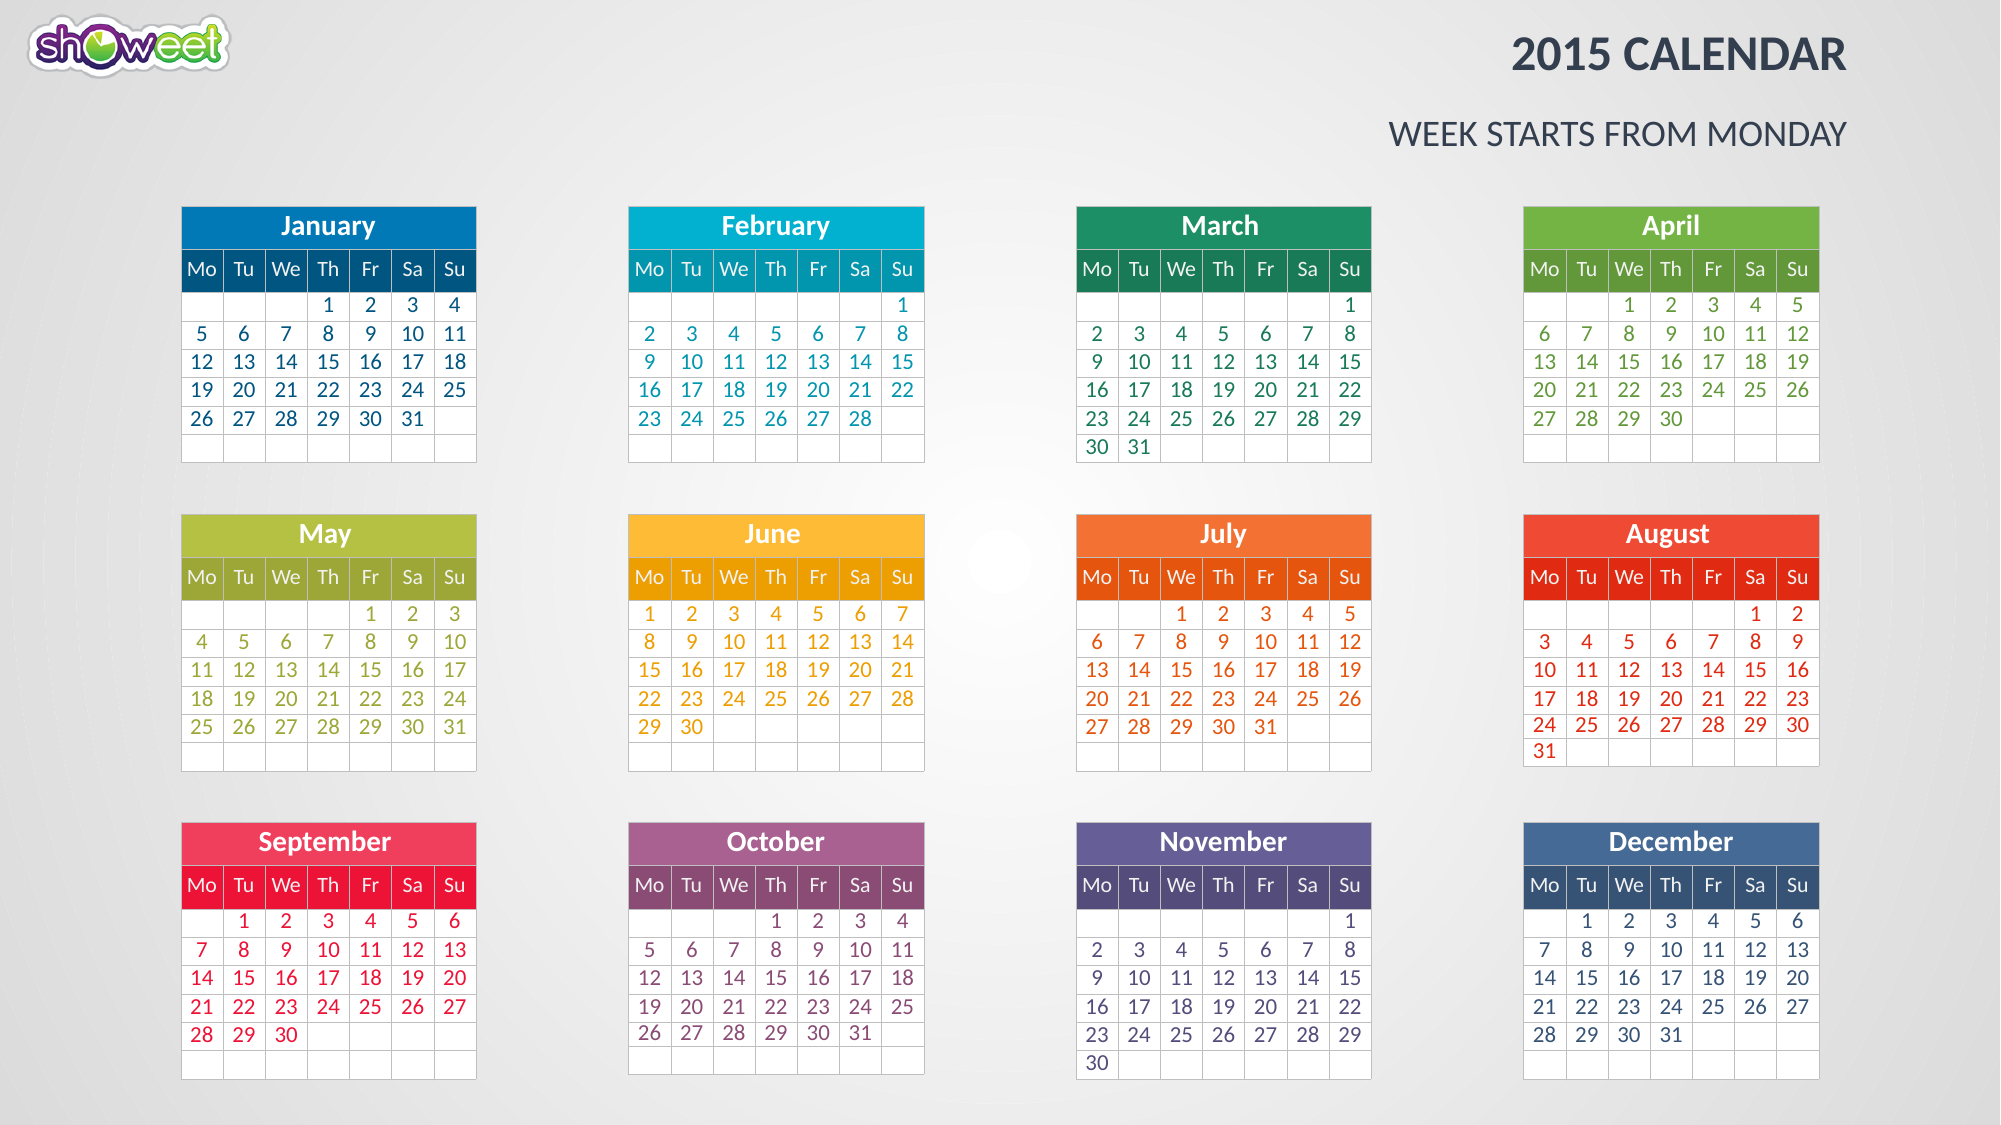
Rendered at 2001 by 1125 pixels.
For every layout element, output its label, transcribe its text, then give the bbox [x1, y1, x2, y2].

table_cell 16 [1203, 658, 1244, 686]
table_cell [350, 1023, 391, 1050]
table_cell [1609, 1051, 1650, 1079]
table_cell 8 [1330, 322, 1371, 349]
table_cell 17 [1693, 350, 1734, 377]
table_cell [672, 1047, 713, 1074]
table_cell 17 [1119, 378, 1160, 406]
table_cell 6 [224, 322, 265, 349]
table_cell 25 [714, 407, 755, 434]
table_cell 29 [756, 1023, 797, 1046]
table_cell 5 [756, 322, 797, 349]
table_cell We [714, 558, 755, 600]
table_cell Fr [1245, 866, 1287, 909]
table_cell 5 [629, 938, 671, 965]
table_cell 24 [672, 407, 713, 434]
table_cell 9 [1203, 630, 1244, 657]
table_cell Tu [1567, 250, 1608, 292]
table_cell 1 [1330, 910, 1371, 937]
table_cell 29 [224, 1023, 265, 1050]
table_cell [882, 1047, 924, 1074]
table_cell 1 [1567, 910, 1608, 937]
picture [23, 11, 235, 99]
table_cell 1 [756, 910, 797, 937]
table_cell 29 [308, 407, 349, 434]
table_cell 3 [1245, 601, 1287, 629]
table_cell [182, 1051, 223, 1079]
table_cell 19 [798, 658, 839, 686]
table_cell 22 [224, 995, 265, 1022]
table_header January [182, 207, 476, 249]
table_cell 21 [882, 658, 924, 686]
table_cell [1077, 293, 1118, 321]
table_cell Th [308, 250, 349, 292]
table_cell We [714, 866, 755, 909]
table_cell 19 [392, 966, 434, 994]
table_cell [629, 1047, 671, 1074]
table_cell [629, 293, 671, 321]
table_cell [392, 1023, 434, 1050]
table_cell Tu [224, 250, 265, 292]
table_cell [1735, 1023, 1776, 1050]
table_cell 9 [350, 322, 391, 349]
table_cell 8 [224, 938, 265, 965]
table_cell 14 [1288, 966, 1329, 994]
table_cell 15 [1161, 658, 1202, 686]
table_cell 26 [1777, 378, 1819, 406]
table_cell [266, 743, 307, 771]
table_cell 19 [756, 378, 797, 406]
table_cell 24 [308, 995, 349, 1022]
table_cell 25 [1693, 995, 1734, 1022]
table_cell Fr [798, 866, 839, 909]
table_header June [629, 515, 924, 557]
table_cell [672, 910, 713, 937]
table_header December [1524, 823, 1819, 865]
table_cell [308, 1023, 349, 1050]
table_cell 17 [672, 378, 713, 406]
table_cell 4 [182, 630, 223, 657]
table_cell Th [1651, 558, 1692, 600]
table_cell [1651, 601, 1692, 629]
table_cell [756, 435, 797, 462]
table_cell 19 [1777, 350, 1819, 377]
table_cell 24 [1119, 1023, 1160, 1050]
table_cell 15 [756, 966, 797, 994]
table_cell 4 [350, 910, 391, 937]
table_cell [1693, 601, 1734, 629]
table_cell 6 [672, 938, 713, 965]
table_cell [435, 407, 476, 434]
table_cell 28 [1524, 1023, 1566, 1050]
table_cell [224, 601, 265, 629]
table_cell [1651, 1051, 1692, 1079]
table_cell [1119, 743, 1160, 771]
table_cell 23 [629, 407, 671, 434]
table_cell 16 [1077, 995, 1118, 1022]
table_cell 16 [629, 378, 671, 406]
table_cell 28 [1288, 1023, 1329, 1050]
table_cell 20 [798, 378, 839, 406]
table_cell [1330, 1051, 1371, 1079]
table_cell 10 [672, 350, 713, 377]
table_cell 11 [435, 322, 476, 349]
table_cell 3 [392, 293, 434, 321]
table_cell 17 [840, 966, 881, 994]
table_cell [882, 715, 924, 742]
table_cell [392, 435, 434, 462]
table_cell Sa [1288, 250, 1329, 292]
table_cell [756, 293, 797, 321]
table_cell 19 [1330, 658, 1371, 686]
table_cell 29 [1567, 1023, 1608, 1050]
table_cell Sa [392, 250, 434, 292]
table_cell [224, 293, 265, 321]
table_cell 29 [1735, 715, 1776, 738]
table_cell 16 [266, 966, 307, 994]
table_cell 12 [756, 350, 797, 377]
table_cell Mo [182, 866, 223, 909]
table_cell [798, 293, 839, 321]
table_header March [1077, 207, 1371, 249]
table_cell 10 [1245, 630, 1287, 657]
table_header September [182, 823, 476, 865]
table_cell [1693, 1051, 1734, 1079]
table_cell [1288, 293, 1329, 321]
table_cell 27 [435, 995, 476, 1022]
table_cell 13 [266, 658, 307, 686]
table_cell 31 [1651, 1023, 1692, 1050]
table_cell 25 [1567, 715, 1608, 738]
table_cell 18 [435, 350, 476, 377]
table_cell [1245, 1051, 1287, 1079]
table_cell Su [435, 866, 476, 909]
table_cell 4 [882, 910, 924, 937]
table_cell 22 [756, 995, 797, 1022]
table_cell [308, 743, 349, 771]
table_cell 13 [1524, 350, 1566, 377]
table_header April [1524, 207, 1819, 249]
table_cell We [266, 866, 307, 909]
table_cell 18 [350, 966, 391, 994]
table_cell [1777, 435, 1819, 462]
table_cell 23 [392, 687, 434, 714]
table_cell 3 [840, 910, 881, 937]
table_cell 27 [798, 407, 839, 434]
table_cell 25 [1735, 378, 1776, 406]
table_cell [1119, 601, 1160, 629]
table_cell 11 [756, 630, 797, 657]
table_cell [308, 1051, 349, 1079]
table_cell 17 [308, 966, 349, 994]
table_cell [714, 743, 755, 771]
table_cell [882, 407, 924, 434]
table_cell Su [882, 866, 924, 909]
table_cell 9 [1777, 630, 1819, 657]
table_cell 26 [182, 407, 223, 434]
table_cell [1119, 1051, 1160, 1079]
table_cell We [266, 558, 307, 600]
table_cell [350, 1051, 391, 1079]
table_cell [1693, 435, 1734, 462]
table_cell We [1609, 558, 1650, 600]
table_cell 30 [1609, 1023, 1650, 1050]
table_cell 29 [1609, 407, 1650, 434]
table_cell 29 [629, 715, 671, 742]
table_cell 3 [1119, 322, 1160, 349]
table_header May [182, 515, 476, 557]
table_cell [1524, 1051, 1566, 1079]
table_cell 13 [435, 938, 476, 965]
table_cell 11 [1161, 350, 1202, 377]
table_cell 14 [308, 658, 349, 686]
table_cell 8 [882, 322, 924, 349]
table_cell 28 [182, 1023, 223, 1050]
table_cell 16 [1777, 658, 1819, 686]
table_cell [392, 1051, 434, 1079]
table_cell Mo [182, 558, 223, 600]
table_cell 10 [1524, 658, 1566, 686]
table_cell Su [882, 558, 924, 600]
table_cell [1609, 435, 1650, 462]
table_cell 9 [1077, 966, 1118, 994]
table_cell Fr [1693, 558, 1734, 600]
table_cell 21 [1524, 995, 1566, 1022]
table_cell [1567, 739, 1608, 766]
table_cell 17 [1524, 687, 1566, 714]
table_cell 16 [1651, 350, 1692, 377]
table_cell 30 [1777, 715, 1819, 738]
table_cell 8 [1609, 322, 1650, 349]
table_cell [1693, 407, 1734, 434]
table_cell [266, 601, 307, 629]
table_cell 15 [350, 658, 391, 686]
table_cell [1288, 743, 1329, 771]
table_cell [182, 435, 223, 462]
table_cell 5 [1330, 601, 1371, 629]
table_cell 12 [1330, 630, 1371, 657]
table_cell 22 [1609, 378, 1650, 406]
table_cell Tu [1119, 250, 1160, 292]
table_cell 16 [672, 658, 713, 686]
table_cell 30 [1077, 1051, 1118, 1079]
table_cell 7 [882, 601, 924, 629]
table_cell 21 [1567, 378, 1608, 406]
table_cell 28 [1288, 407, 1329, 434]
table_cell 22 [629, 687, 671, 714]
table_cell Mo [1524, 866, 1566, 909]
table_cell 18 [1693, 966, 1734, 994]
table_cell 31 [840, 1023, 881, 1046]
table_cell 6 [1077, 630, 1118, 657]
table_cell [435, 1051, 476, 1079]
table_cell 16 [798, 966, 839, 994]
table_cell Fr [1245, 558, 1287, 600]
table_cell 3 [308, 910, 349, 937]
table_cell 24 [840, 995, 881, 1022]
table_cell 24 [1524, 715, 1566, 738]
table_cell 2 [1609, 910, 1650, 937]
table_cell 12 [1735, 938, 1776, 965]
table_cell 24 [714, 687, 755, 714]
table_cell 7 [1119, 630, 1160, 657]
table_cell 19 [1609, 687, 1650, 714]
table_cell [1735, 739, 1776, 766]
table_cell 8 [629, 630, 671, 657]
table_cell 18 [182, 687, 223, 714]
table_cell 1 [882, 293, 924, 321]
table_cell 11 [882, 938, 924, 965]
table_cell [882, 1023, 924, 1046]
table_cell [714, 435, 755, 462]
table_cell 2 [629, 322, 671, 349]
table_cell [840, 1047, 881, 1074]
table_cell 25 [435, 378, 476, 406]
table_cell 2 [266, 910, 307, 937]
table_cell 11 [1161, 966, 1202, 994]
table_cell 21 [1693, 687, 1734, 714]
table_cell 14 [182, 966, 223, 994]
table_cell 25 [1288, 687, 1329, 714]
table_cell 3 [1651, 910, 1692, 937]
table_cell Su [1330, 558, 1371, 600]
table_cell [840, 715, 881, 742]
table_cell [1651, 435, 1692, 462]
table_cell 19 [224, 687, 265, 714]
table_cell 30 [266, 1023, 307, 1050]
table_cell [756, 1047, 797, 1074]
table_cell [266, 435, 307, 462]
table_cell 22 [308, 378, 349, 406]
table_cell 24 [1651, 995, 1692, 1022]
table_cell 13 [1777, 938, 1819, 965]
table_cell 6 [1245, 938, 1287, 965]
table_cell 20 [1777, 966, 1819, 994]
table_cell [714, 293, 755, 321]
table_cell [435, 743, 476, 771]
table_cell 8 [1161, 630, 1202, 657]
table_cell 1 [1609, 293, 1650, 321]
table_cell 2 [350, 293, 391, 321]
table_cell 22 [1567, 995, 1608, 1022]
table_cell [1693, 1023, 1734, 1050]
table_cell 21 [714, 995, 755, 1022]
table_cell [629, 910, 671, 937]
table_cell [1288, 715, 1329, 742]
table_cell Mo [1077, 250, 1118, 292]
table_cell [266, 1051, 307, 1079]
table_cell 7 [308, 630, 349, 657]
table_cell [798, 1047, 839, 1074]
table_cell Fr [1245, 250, 1287, 292]
table_cell Sa [1288, 558, 1329, 600]
table_cell Tu [1567, 558, 1608, 600]
table_cell 27 [1245, 407, 1287, 434]
table_cell Th [1203, 250, 1244, 292]
table_cell 27 [1777, 995, 1819, 1022]
table_cell 6 [840, 601, 881, 629]
table_cell Sa [1735, 250, 1776, 292]
table_cell 23 [266, 995, 307, 1022]
table_cell [1203, 743, 1244, 771]
table_cell 28 [840, 407, 881, 434]
table_cell [1524, 293, 1566, 321]
table_cell 28 [714, 1023, 755, 1046]
table_cell 20 [1077, 687, 1118, 714]
table_cell 22 [1330, 378, 1371, 406]
table_cell Su [882, 250, 924, 292]
table_cell 24 [1245, 687, 1287, 714]
table_cell 1 [224, 910, 265, 937]
table_cell [435, 435, 476, 462]
table_cell [350, 435, 391, 462]
table_cell [1330, 743, 1371, 771]
table_cell Tu [1119, 866, 1160, 909]
table_cell 17 [392, 350, 434, 377]
table_cell 12 [224, 658, 265, 686]
table_cell We [1161, 866, 1202, 909]
table_cell [1735, 1051, 1776, 1079]
table_cell [714, 910, 755, 937]
table_cell 18 [1161, 378, 1202, 406]
table_cell 23 [1077, 407, 1118, 434]
table_cell 24 [1693, 378, 1734, 406]
table_cell 13 [224, 350, 265, 377]
table_cell 25 [756, 687, 797, 714]
table_cell [1567, 601, 1608, 629]
table_cell Su [1777, 558, 1819, 600]
table_cell 9 [1651, 322, 1692, 349]
table_cell Su [1777, 866, 1819, 909]
table_cell 10 [714, 630, 755, 657]
table_cell [266, 293, 307, 321]
table_cell 29 [1330, 407, 1371, 434]
table_cell 30 [350, 407, 391, 434]
table_cell [714, 1047, 755, 1074]
table_cell 4 [1735, 293, 1776, 321]
table_cell [1161, 1051, 1202, 1079]
table_cell 18 [1567, 687, 1608, 714]
table_cell 8 [756, 938, 797, 965]
table_cell [1203, 910, 1244, 937]
table_cell 7 [1693, 630, 1734, 657]
table_cell [182, 743, 223, 771]
table_cell Su [1777, 250, 1819, 292]
table_cell 31 [392, 407, 434, 434]
table_cell Tu [224, 558, 265, 600]
table_cell 10 [840, 938, 881, 965]
table_cell 15 [224, 966, 265, 994]
table_cell 12 [1203, 350, 1244, 377]
table_cell [882, 435, 924, 462]
table_cell 21 [1119, 687, 1160, 714]
table_cell [1203, 435, 1244, 462]
table_cell We [714, 250, 755, 292]
table_cell 10 [1119, 966, 1160, 994]
table_cell 11 [1567, 658, 1608, 686]
table_cell 6 [435, 910, 476, 937]
table_cell 18 [1288, 658, 1329, 686]
table_cell 28 [882, 687, 924, 714]
table_header August [1524, 515, 1819, 557]
table_cell 9 [1077, 350, 1118, 377]
table_cell 3 [1119, 938, 1160, 965]
table_cell Mo [182, 250, 223, 292]
table_cell 23 [350, 378, 391, 406]
table_cell 1 [350, 601, 391, 629]
table_cell 27 [1077, 715, 1118, 742]
table_header July [1077, 515, 1371, 557]
table_cell 2 [1203, 601, 1244, 629]
table_cell 9 [266, 938, 307, 965]
table_cell 21 [182, 995, 223, 1022]
table_cell Th [1651, 250, 1692, 292]
table_cell 20 [840, 658, 881, 686]
table_cell Tu [672, 866, 713, 909]
table_cell [672, 743, 713, 771]
table_cell [1161, 743, 1202, 771]
table_cell 27 [1524, 407, 1566, 434]
table_cell 4 [1567, 630, 1608, 657]
table_cell 21 [308, 687, 349, 714]
table_cell 12 [182, 350, 223, 377]
table_cell [629, 743, 671, 771]
table_cell Fr [1693, 866, 1734, 909]
table_cell 26 [1203, 1023, 1244, 1050]
table_cell 10 [1651, 938, 1692, 965]
table_cell Tu [672, 250, 713, 292]
table_cell Th [756, 866, 797, 909]
table_cell 22 [882, 378, 924, 406]
table_cell 9 [1609, 938, 1650, 965]
table_cell Fr [1693, 250, 1734, 292]
table_cell [1161, 435, 1202, 462]
table_header November [1077, 823, 1371, 865]
table_cell 1 [1330, 293, 1371, 321]
table_cell 20 [435, 966, 476, 994]
table_cell Mo [1077, 558, 1118, 600]
table_cell 18 [714, 378, 755, 406]
table_cell 5 [182, 322, 223, 349]
table_cell 30 [1651, 407, 1692, 434]
title 2015 Calendar [362, 3, 1863, 106]
table_cell 22 [350, 687, 391, 714]
table_cell [308, 601, 349, 629]
table_cell 15 [1609, 350, 1650, 377]
table_cell 15 [882, 350, 924, 377]
table_cell 9 [392, 630, 434, 657]
table_cell [798, 743, 839, 771]
table_cell [1119, 910, 1160, 937]
table_cell 14 [1567, 350, 1608, 377]
table_cell [1777, 739, 1819, 766]
table_cell Tu [1119, 558, 1160, 600]
table_cell 8 [1735, 630, 1776, 657]
table_cell 9 [672, 630, 713, 657]
table_cell 5 [1203, 938, 1244, 965]
table_header February [629, 207, 924, 249]
table_cell We [1609, 866, 1650, 909]
table_cell [672, 435, 713, 462]
table_cell 14 [1524, 966, 1566, 994]
table_cell 11 [182, 658, 223, 686]
table_cell 29 [1330, 1023, 1371, 1050]
table_cell 7 [266, 322, 307, 349]
table_cell 13 [1245, 350, 1287, 377]
table_cell We [1161, 250, 1202, 292]
table_cell 22 [1735, 687, 1776, 714]
table_cell 12 [629, 966, 671, 994]
table_cell [1077, 743, 1118, 771]
table_cell 18 [882, 966, 924, 994]
table_cell [1245, 743, 1287, 771]
table_cell 25 [882, 995, 924, 1022]
table_cell [182, 910, 223, 937]
table_cell 15 [1330, 966, 1371, 994]
table_cell Mo [629, 866, 671, 909]
table_cell 7 [1524, 938, 1566, 965]
table_cell Sa [1735, 558, 1776, 600]
table_cell [1245, 435, 1287, 462]
table_cell 19 [1735, 966, 1776, 994]
table_cell [1567, 1051, 1608, 1079]
table_cell 27 [266, 715, 307, 742]
table_cell Tu [1567, 866, 1608, 909]
table_cell 19 [1203, 995, 1244, 1022]
table_cell [1330, 715, 1371, 742]
table_cell 12 [1203, 966, 1244, 994]
table_cell 6 [1651, 630, 1692, 657]
table_cell 5 [798, 601, 839, 629]
table_cell 20 [1245, 378, 1287, 406]
table_cell 8 [1567, 938, 1608, 965]
table_cell 12 [1609, 658, 1650, 686]
table_cell 26 [224, 715, 265, 742]
table_cell 13 [672, 966, 713, 994]
table_cell 31 [435, 715, 476, 742]
table_cell 13 [1077, 658, 1118, 686]
table_cell 23 [1609, 995, 1650, 1022]
table_cell [435, 1023, 476, 1050]
table_cell Su [435, 250, 476, 292]
table_cell 26 [798, 687, 839, 714]
table_cell 5 [1735, 910, 1776, 937]
table_cell [1567, 293, 1608, 321]
table_cell 31 [1119, 435, 1160, 462]
table_cell [1330, 435, 1371, 462]
table_cell [182, 601, 223, 629]
table_cell [798, 715, 839, 742]
table_cell 14 [882, 630, 924, 657]
table_cell 7 [1567, 322, 1608, 349]
table_cell 23 [1777, 687, 1819, 714]
table_cell We [266, 250, 307, 292]
table_cell 17 [1119, 995, 1160, 1022]
table_cell 13 [1245, 966, 1287, 994]
table_cell 12 [392, 938, 434, 965]
table_cell Th [1203, 866, 1244, 909]
table_cell 27 [1651, 715, 1692, 738]
table_cell 18 [1161, 995, 1202, 1022]
table_cell Th [756, 558, 797, 600]
table_cell We [1161, 558, 1202, 600]
table_cell 3 [714, 601, 755, 629]
table_cell 2 [392, 601, 434, 629]
table_cell 8 [1330, 938, 1371, 965]
table_cell 17 [435, 658, 476, 686]
table_cell 23 [672, 687, 713, 714]
table_cell Th [756, 250, 797, 292]
table_cell 10 [435, 630, 476, 657]
table_cell 19 [629, 995, 671, 1022]
table_cell 23 [1077, 1023, 1118, 1050]
table_cell [224, 435, 265, 462]
table_cell Mo [1524, 250, 1566, 292]
table_cell 4 [756, 601, 797, 629]
table_cell [1777, 1051, 1819, 1079]
table_cell 6 [1245, 322, 1287, 349]
table_cell 14 [266, 350, 307, 377]
table_cell 15 [1330, 350, 1371, 377]
table_cell 28 [1693, 715, 1734, 738]
table_cell Su [435, 558, 476, 600]
table_cell 13 [840, 630, 881, 657]
table_cell 20 [1524, 378, 1566, 406]
table_cell 10 [308, 938, 349, 965]
table_cell 23 [1651, 378, 1692, 406]
table_cell 28 [1119, 715, 1160, 742]
table_cell 21 [1288, 378, 1329, 406]
table_cell 30 [1077, 435, 1118, 462]
table_cell Tu [672, 558, 713, 600]
table_cell 5 [1203, 322, 1244, 349]
table_cell 5 [1777, 293, 1819, 321]
table_cell Fr [798, 558, 839, 600]
table_cell 26 [392, 995, 434, 1022]
table_cell [756, 743, 797, 771]
table_cell 2 [1077, 938, 1118, 965]
table_cell 3 [435, 601, 476, 629]
table_cell Su [1330, 866, 1371, 909]
table_cell [1651, 739, 1692, 766]
table_cell [756, 715, 797, 742]
table_cell 20 [266, 687, 307, 714]
table_cell 10 [1119, 350, 1160, 377]
table_cell [1735, 435, 1776, 462]
table_cell Mo [1524, 558, 1566, 600]
table_cell 28 [266, 407, 307, 434]
table_cell [840, 743, 881, 771]
table_cell Mo [629, 250, 671, 292]
table_cell [840, 435, 881, 462]
table_cell 11 [350, 938, 391, 965]
table_cell 26 [756, 407, 797, 434]
table_cell 31 [1245, 715, 1287, 742]
table_cell 14 [1288, 350, 1329, 377]
table_cell 13 [798, 350, 839, 377]
table_cell 24 [435, 687, 476, 714]
table_cell 7 [1288, 938, 1329, 965]
table_cell 13 [1651, 658, 1692, 686]
table_cell 1 [308, 293, 349, 321]
table_cell 15 [629, 658, 671, 686]
table_cell 2 [1077, 322, 1118, 349]
table_cell Sa [840, 558, 881, 600]
table_cell Sa [1735, 866, 1776, 909]
table_cell [1524, 910, 1566, 937]
table_cell [1524, 601, 1566, 629]
table_cell Sa [392, 866, 434, 909]
table_cell [1245, 910, 1287, 937]
table_cell 2 [798, 910, 839, 937]
table_cell 25 [350, 995, 391, 1022]
table_cell Fr [798, 250, 839, 292]
table_cell 17 [1245, 658, 1287, 686]
table_cell 21 [840, 378, 881, 406]
table_cell [1288, 1051, 1329, 1079]
table_cell 10 [1693, 322, 1734, 349]
table_cell 16 [350, 350, 391, 377]
table_cell Fr [350, 558, 391, 600]
table_cell 6 [798, 322, 839, 349]
table_cell 29 [1161, 715, 1202, 742]
table_cell 8 [308, 322, 349, 349]
table_cell [1203, 293, 1244, 321]
table_cell 19 [182, 378, 223, 406]
table_cell 19 [1203, 378, 1244, 406]
table_cell 28 [308, 715, 349, 742]
table_cell 3 [1693, 293, 1734, 321]
table_cell 30 [798, 1023, 839, 1046]
table_cell [840, 293, 881, 321]
table_cell [1077, 601, 1118, 629]
table_cell [1735, 407, 1776, 434]
table_cell [224, 1051, 265, 1079]
table_cell 1 [1161, 601, 1202, 629]
table_cell Th [308, 866, 349, 909]
table_cell 14 [1119, 658, 1160, 686]
table_cell 20 [1245, 995, 1287, 1022]
table_cell [1777, 407, 1819, 434]
table_cell Sa [392, 558, 434, 600]
table_cell Sa [1288, 866, 1329, 909]
table_cell 20 [224, 378, 265, 406]
table_cell 5 [1609, 630, 1650, 657]
table_cell 14 [840, 350, 881, 377]
table_cell 11 [1288, 630, 1329, 657]
table_cell 14 [1693, 658, 1734, 686]
table_cell 26 [1203, 407, 1244, 434]
table_cell 12 [798, 630, 839, 657]
table_cell 24 [1119, 407, 1160, 434]
table_cell 4 [1288, 601, 1329, 629]
table_cell 25 [1161, 1023, 1202, 1050]
table_cell 4 [1161, 322, 1202, 349]
table_cell Fr [350, 866, 391, 909]
table_cell [1609, 601, 1650, 629]
table_cell [882, 743, 924, 771]
table_cell 26 [1735, 995, 1776, 1022]
table_cell 27 [224, 407, 265, 434]
table_cell [1288, 435, 1329, 462]
table_cell 6 [1777, 910, 1819, 937]
table_cell 27 [840, 687, 881, 714]
table_cell [1567, 435, 1608, 462]
table_cell [629, 435, 671, 462]
table_cell 18 [756, 658, 797, 686]
table_cell [1161, 293, 1202, 321]
table_cell 11 [1735, 322, 1776, 349]
table_cell 27 [1245, 1023, 1287, 1050]
table_cell 20 [1651, 687, 1692, 714]
table_cell 23 [798, 995, 839, 1022]
table_cell 17 [1651, 966, 1692, 994]
table_cell 6 [266, 630, 307, 657]
table_cell 26 [629, 1023, 671, 1046]
table_cell Tu [224, 866, 265, 909]
table_cell 9 [629, 350, 671, 377]
table_cell [1077, 910, 1118, 937]
table_cell 9 [798, 938, 839, 965]
table_cell 2 [1651, 293, 1692, 321]
table_cell 23 [1203, 687, 1244, 714]
table_cell 27 [672, 1023, 713, 1046]
table_cell Fr [350, 250, 391, 292]
table_cell 30 [392, 715, 434, 742]
table_cell 14 [714, 966, 755, 994]
table_cell [308, 435, 349, 462]
table_cell [1609, 739, 1650, 766]
table_cell 25 [182, 715, 223, 742]
table_cell Sa [840, 250, 881, 292]
table_cell [1203, 1051, 1244, 1079]
table_cell 26 [1609, 715, 1650, 738]
table_cell 17 [714, 658, 755, 686]
table_cell 11 [1693, 938, 1734, 965]
table_cell 15 [1567, 966, 1608, 994]
table_cell Mo [1077, 866, 1118, 909]
table_cell 20 [672, 995, 713, 1022]
table_cell Su [1330, 250, 1371, 292]
table_cell 26 [1330, 687, 1371, 714]
table_cell Th [1651, 866, 1692, 909]
table_cell 4 [1161, 938, 1202, 965]
table_cell 30 [1203, 715, 1244, 742]
table_cell 25 [1161, 407, 1202, 434]
table_cell 3 [1524, 630, 1566, 657]
table_cell [350, 743, 391, 771]
table_cell Sa [840, 866, 881, 909]
table_cell 6 [1524, 322, 1566, 349]
table_cell [1119, 293, 1160, 321]
table_cell [182, 293, 223, 321]
table_cell 4 [435, 293, 476, 321]
table_cell [1288, 910, 1329, 937]
table_cell Th [1203, 558, 1244, 600]
table_cell 15 [308, 350, 349, 377]
table_cell 10 [392, 322, 434, 349]
table_cell [1524, 435, 1566, 462]
table_cell [1777, 1023, 1819, 1050]
table_cell 16 [392, 658, 434, 686]
table_cell 1 [1735, 601, 1776, 629]
table_cell 2 [1777, 601, 1819, 629]
table_cell 4 [714, 322, 755, 349]
table_cell [1245, 293, 1287, 321]
table_cell 22 [1330, 995, 1371, 1022]
table_cell 5 [224, 630, 265, 657]
table_cell [714, 715, 755, 742]
table_cell 29 [350, 715, 391, 742]
table_cell 7 [1288, 322, 1329, 349]
subtitle Week Starts from Monday [362, 109, 1863, 158]
table_cell [1161, 910, 1202, 937]
table_cell 21 [266, 378, 307, 406]
table_cell 7 [840, 322, 881, 349]
table_cell 28 [1567, 407, 1608, 434]
table_cell Th [308, 558, 349, 600]
table_cell 7 [714, 938, 755, 965]
table_cell [224, 743, 265, 771]
table_cell 11 [714, 350, 755, 377]
table_cell [392, 743, 434, 771]
table_cell We [1609, 250, 1650, 292]
table_cell [1693, 739, 1734, 766]
table_header October [629, 823, 924, 865]
table_cell 3 [672, 322, 713, 349]
table_cell 2 [672, 601, 713, 629]
table_cell 24 [392, 378, 434, 406]
table_cell 1 [629, 601, 671, 629]
table_cell 5 [392, 910, 434, 937]
table_cell 16 [1609, 966, 1650, 994]
table_cell 22 [1161, 687, 1202, 714]
table_cell 16 [1077, 378, 1118, 406]
table_cell 8 [350, 630, 391, 657]
table_cell 4 [1693, 910, 1734, 937]
table_cell 30 [672, 715, 713, 742]
table_cell 15 [1735, 658, 1776, 686]
table_cell [672, 293, 713, 321]
table_cell 18 [1735, 350, 1776, 377]
table_cell Mo [629, 558, 671, 600]
table_cell 21 [1288, 995, 1329, 1022]
table_cell 31 [1524, 739, 1566, 766]
table_cell [798, 435, 839, 462]
table_cell 7 [182, 938, 223, 965]
table_cell 12 [1777, 322, 1819, 349]
